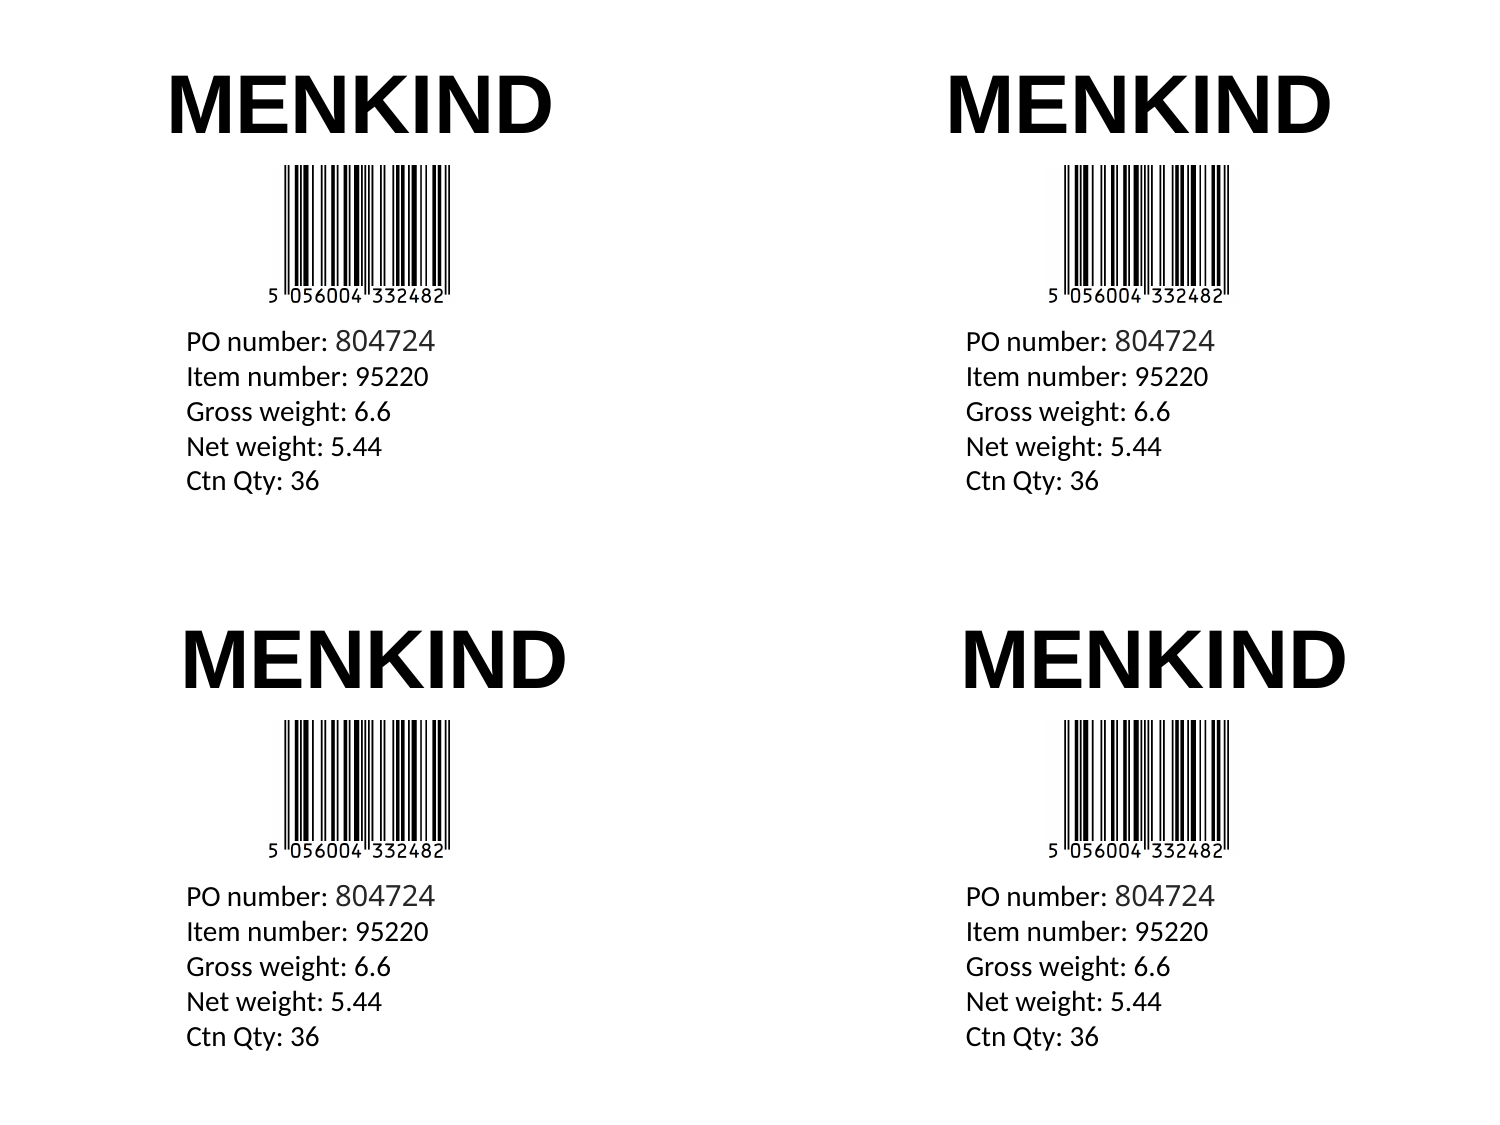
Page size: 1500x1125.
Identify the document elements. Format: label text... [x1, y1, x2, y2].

text_box MENKIND [927, 42, 1353, 158]
picture [1045, 720, 1242, 858]
text_box PO number: 804724 Item number: 95220 Gross weight: 6.6 Net weight: 5.44 Ctn Qty: 36 [171, 314, 576, 505]
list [265, 165, 462, 303]
text_box MENKIND [927, 597, 1382, 713]
text_box MENKIND [147, 597, 603, 713]
text_box PO number: 804724 Item number: 95220 Gross weight: 6.6 Net weight: 5.44 Ctn Qty: 36 [950, 314, 1355, 505]
text_box PO number: 804724 Item number: 95220 Gross weight: 6.6 Net weight: 5.44 Ctn Qty: 36 [171, 869, 550, 1060]
text_box PO number: 804724 Item number: 95220 Gross weight: 6.6 Net weight: 5.44 Ctn Qty: 36 [950, 869, 1329, 1060]
text_box MENKIND [147, 42, 573, 158]
picture [1045, 165, 1242, 303]
picture [265, 720, 462, 858]
